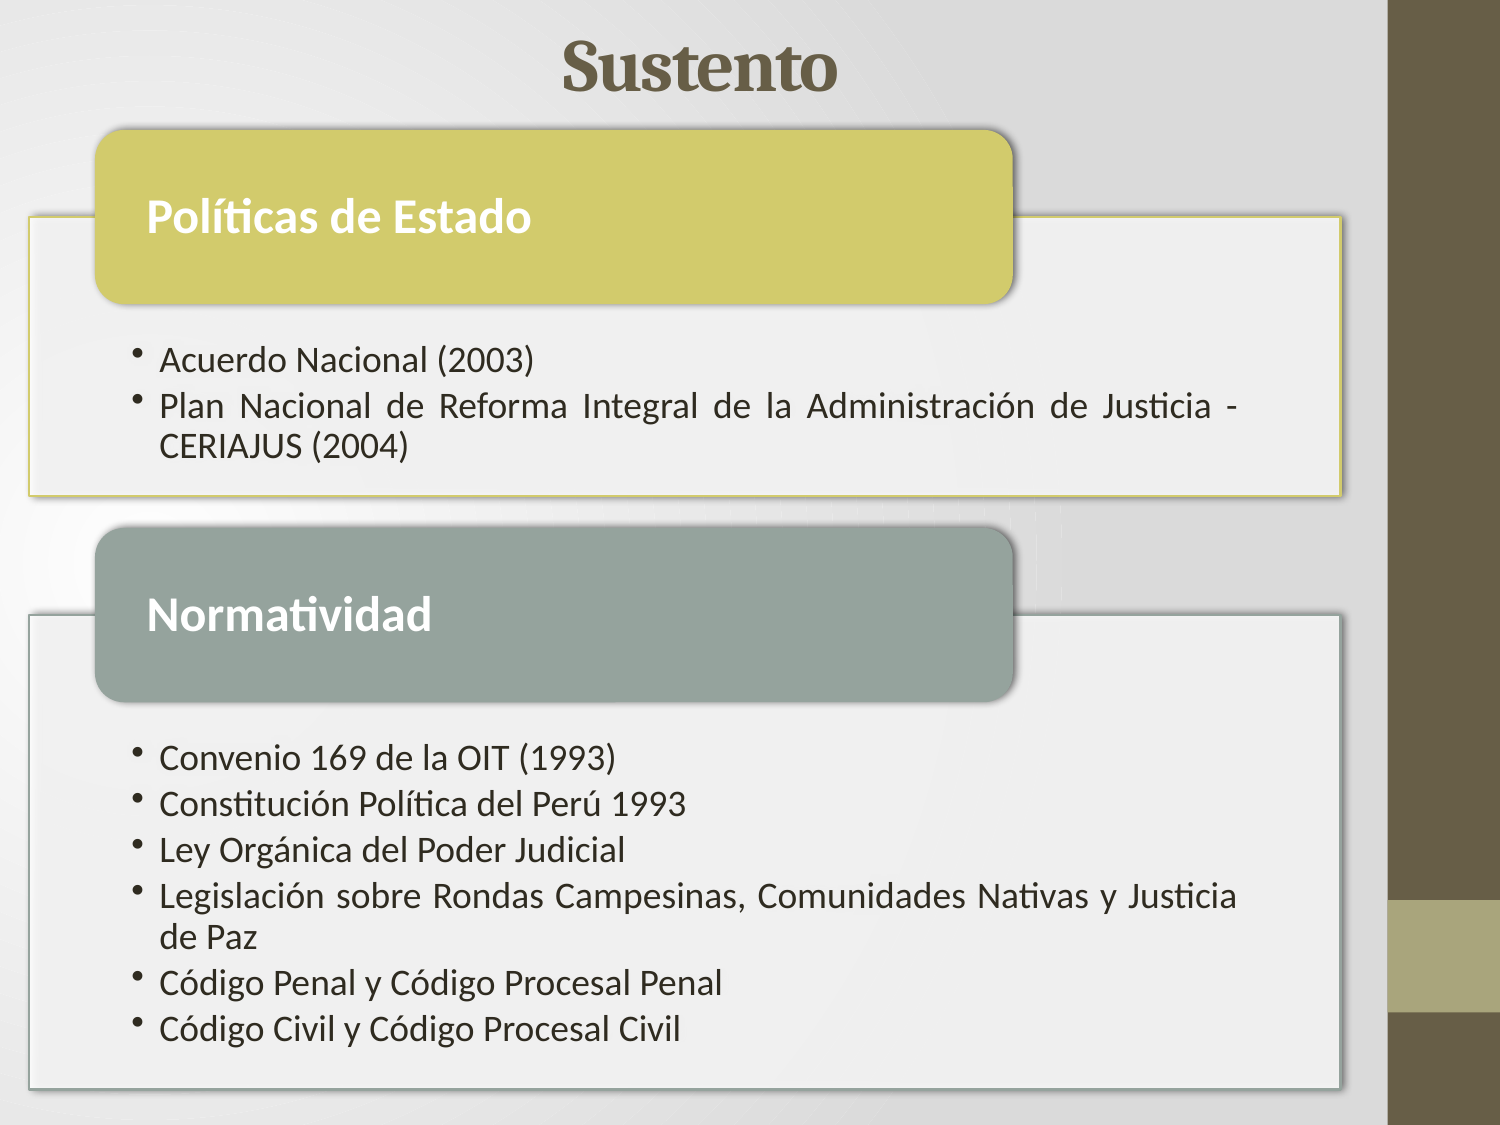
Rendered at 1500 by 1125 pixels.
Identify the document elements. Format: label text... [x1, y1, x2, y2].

title Sustento [76, 0, 1327, 117]
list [28, 124, 1342, 1095]
